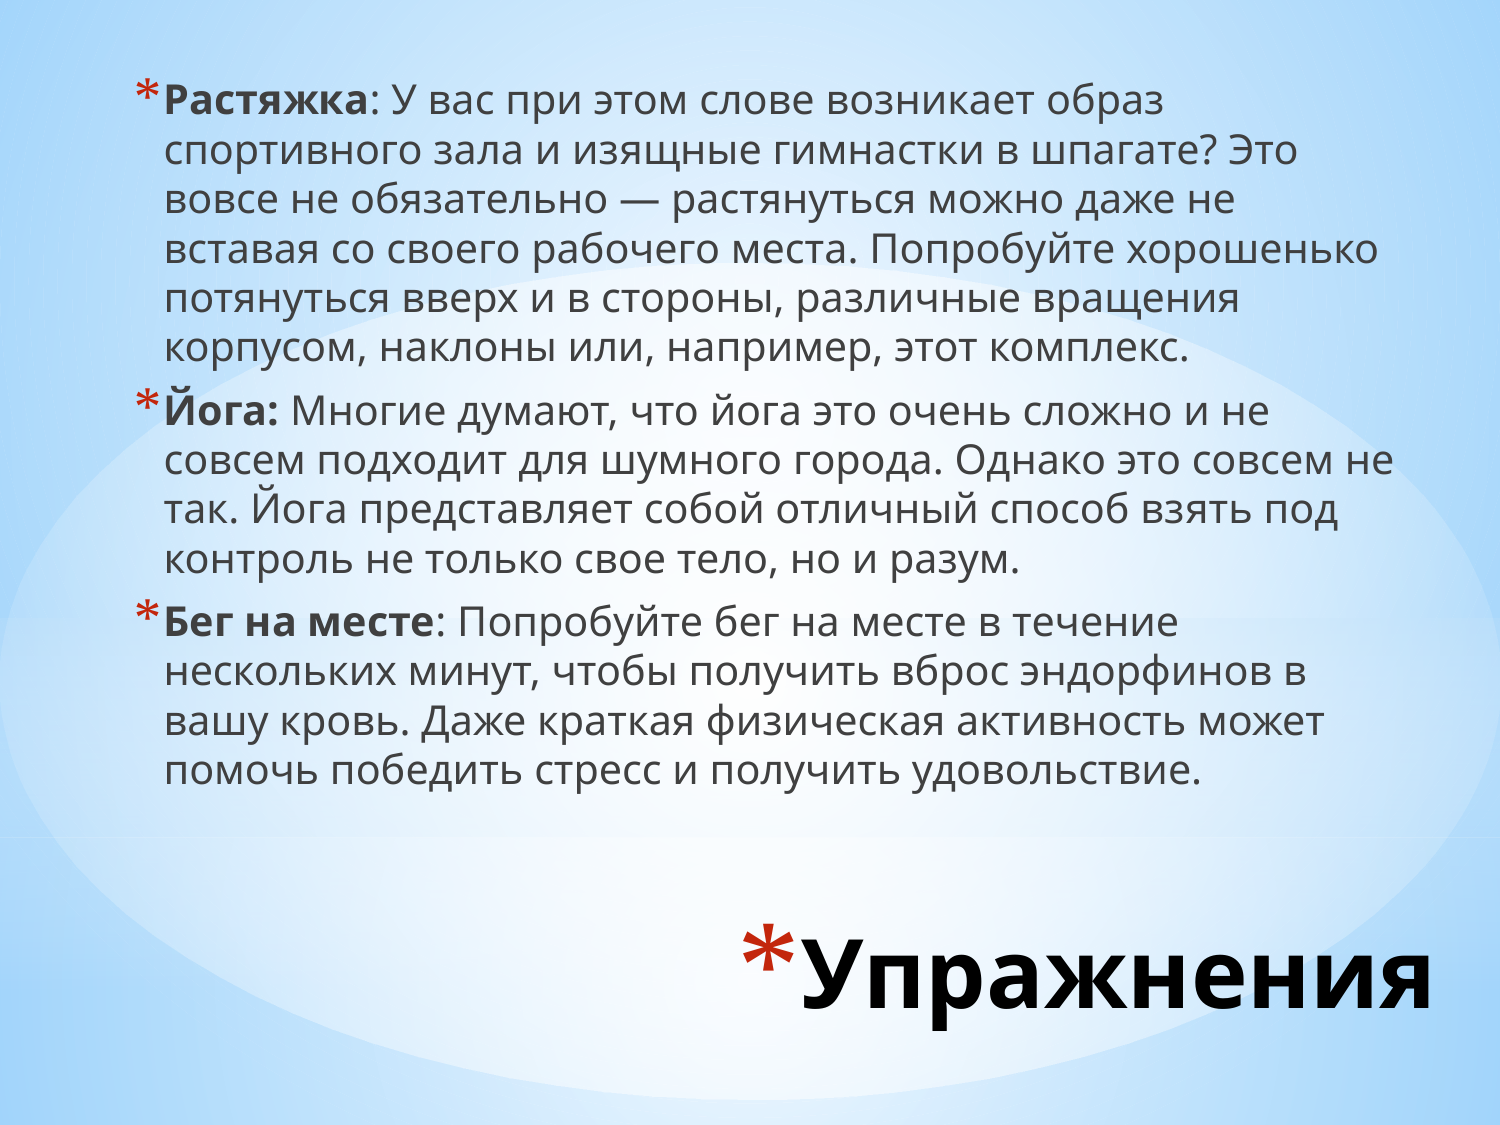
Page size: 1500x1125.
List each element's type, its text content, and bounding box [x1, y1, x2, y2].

list Растяжка: У вас при этом слове возникает образ спортивного зала и изящные гимнастки в шпагате? Это вовсе не обязательно — растянуться можно даже не вставая со своего рабочего места. Попробуйте хорошенько потянуться вверх и в стороны, различные вращения корпусом, наклоны или, например, этот комплекс. Йога: Многие думают, что йога это очень сложно и не совсем подходит для шумного города. Однако это совсем не так. Йога представляет собой отличный способ взять под контроль не только свое тело, но и разум. Бег на месте: Попробуйте бег на месте в течение нескольких минут, чтобы получить вброс эндорфинов в вашу кровь. Даже краткая физическая активность может помочь победить стресс и получить удовольствие. [112, 66, 1412, 811]
title Упражнения [383, 905, 1453, 1093]
